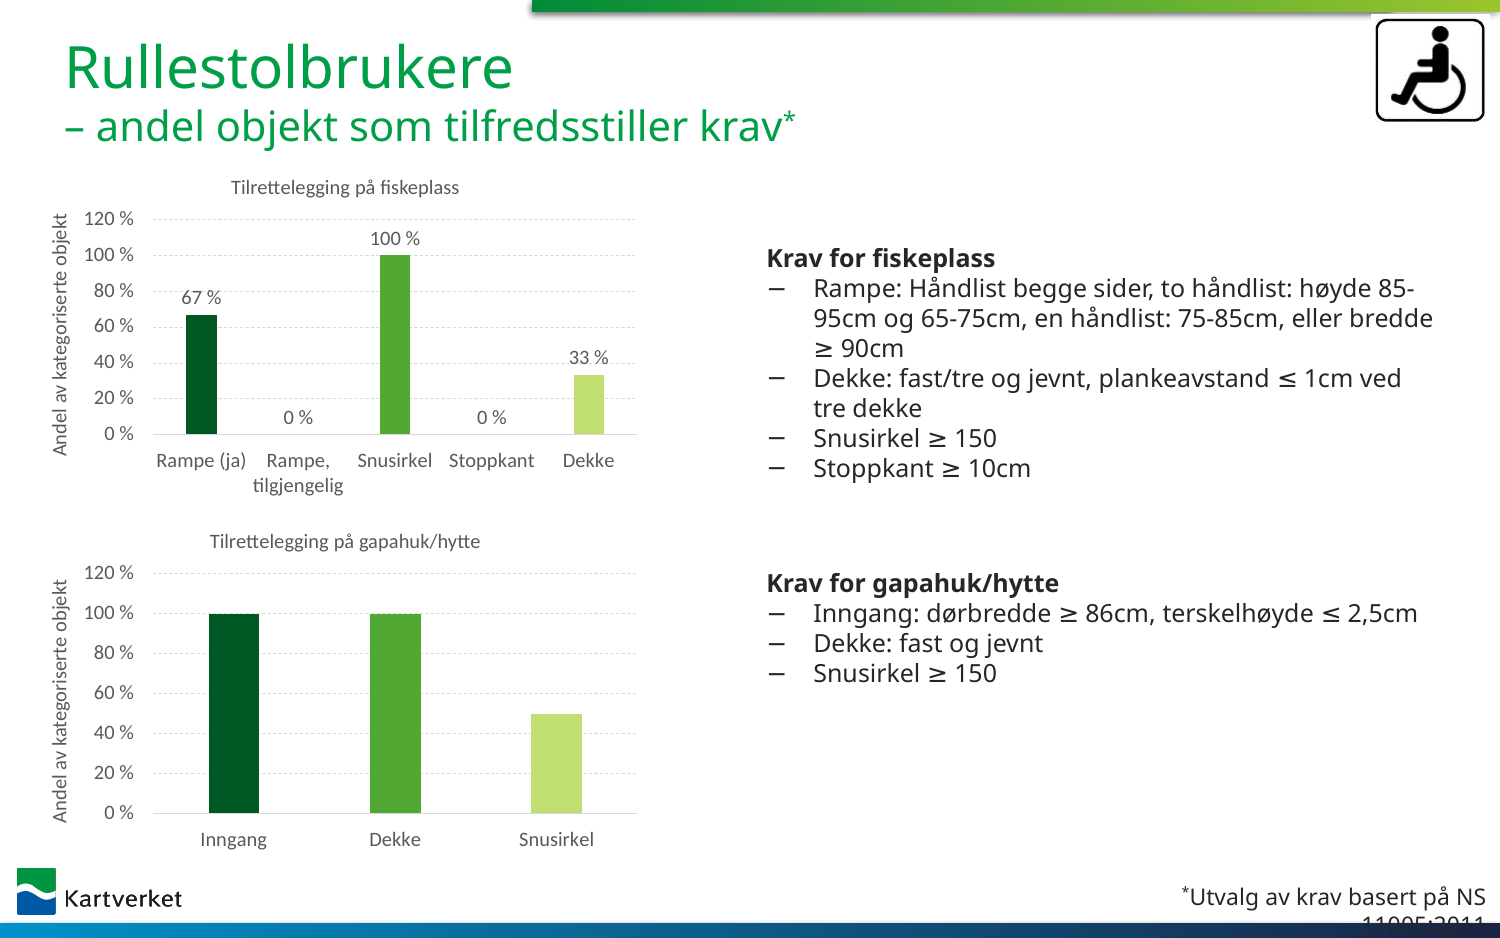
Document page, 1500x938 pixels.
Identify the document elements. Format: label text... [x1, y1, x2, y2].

picture [41, 520, 650, 859]
text_box *Utvalg av krav basert på NS 11005:2011 [1068, 873, 1500, 938]
text_box Krav for gapahuk/hytte Inngang: dørbredde ≥ 86cm, terskelhøyde ≤ 2,5cm Dekke: fast og jevnt Snusirkel ≥ 150 [751, 560, 1452, 695]
picture [41, 166, 650, 505]
text_box Rullestolbrukere – andel objekt som tilfredsstiller krav* [49, 29, 1431, 158]
text_box Krav for fiskeplass Rampe: Håndlist begge sider, to håndlist: høyde 85-95cm og 65-75cm, en håndlist: 75-85cm, eller bredde ≥ 90cm Dekke: fast/tre og jevnt, plankeavstand ≤ 1cm ved tre dekke Snusirkel ≥ 150 Stoppkant ≥ 10cm [751, 235, 1452, 490]
picture [1371, 13, 1491, 127]
